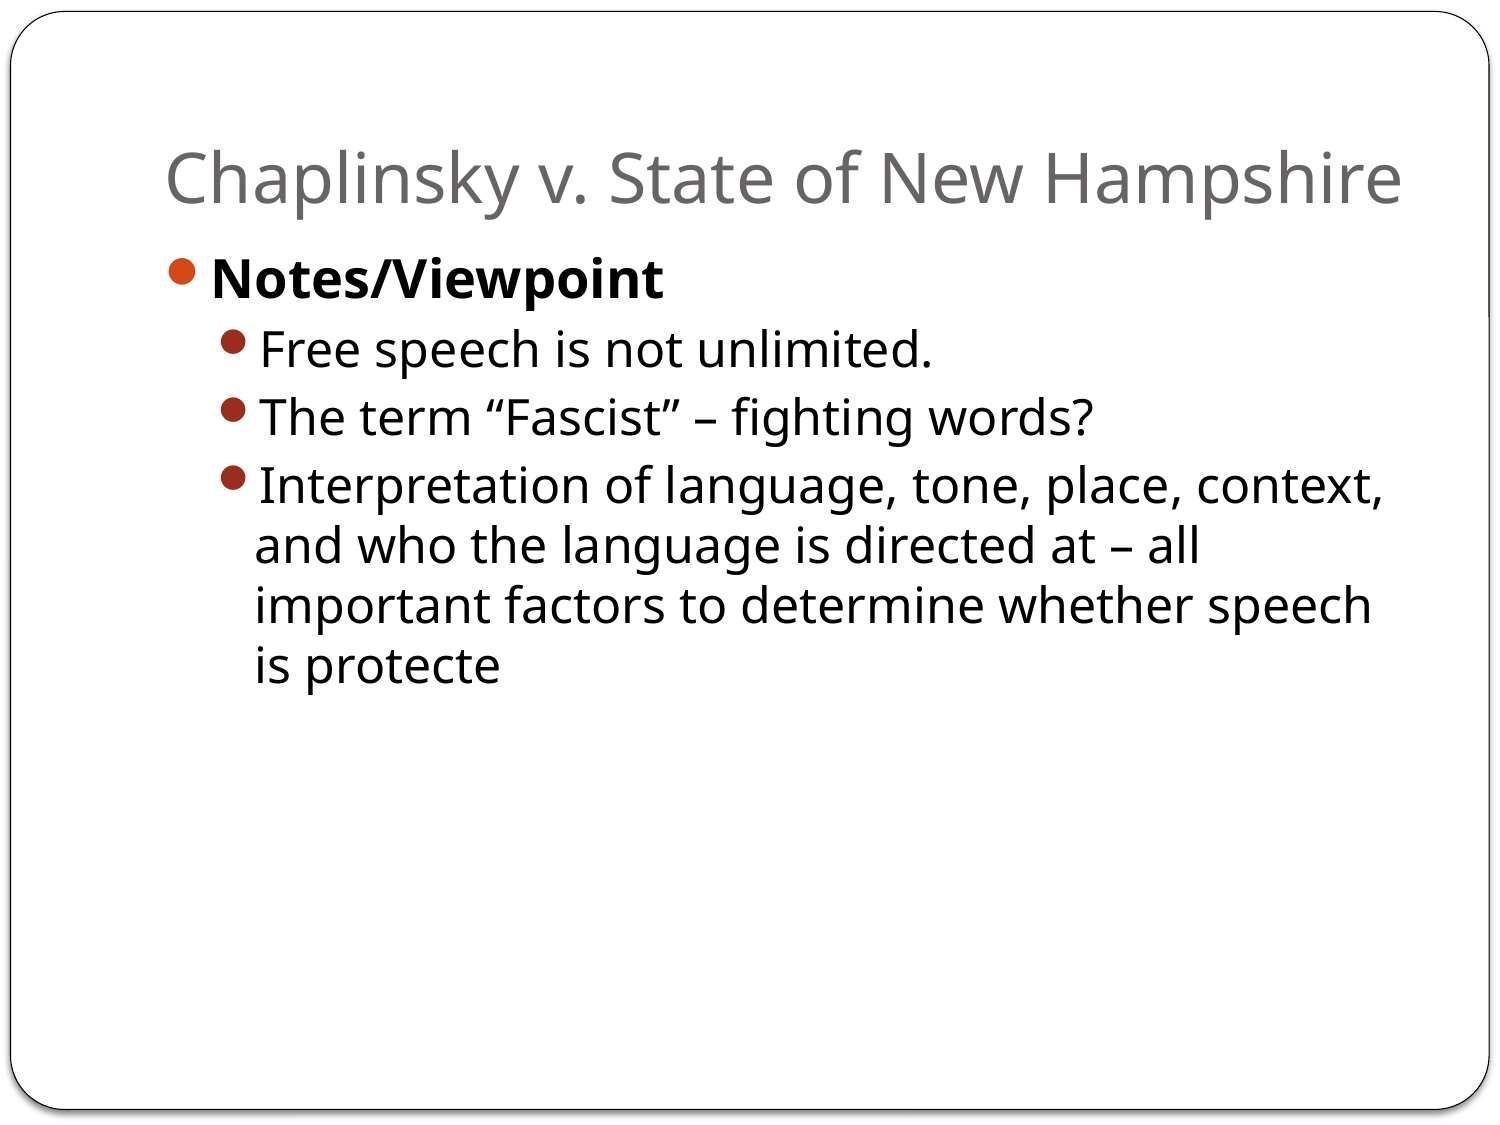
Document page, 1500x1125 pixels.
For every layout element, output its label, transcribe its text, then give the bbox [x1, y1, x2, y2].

list Notes/Viewpoint Free speech is not unlimited. The term “Fascist” – fighting words? Interpretation of language, tone, place, context, and who the language is directed at – all important factors to determine whether speech is protecte [150, 237, 1425, 988]
title Chaplinsky v. State of New Hampshire [150, 45, 1425, 233]
